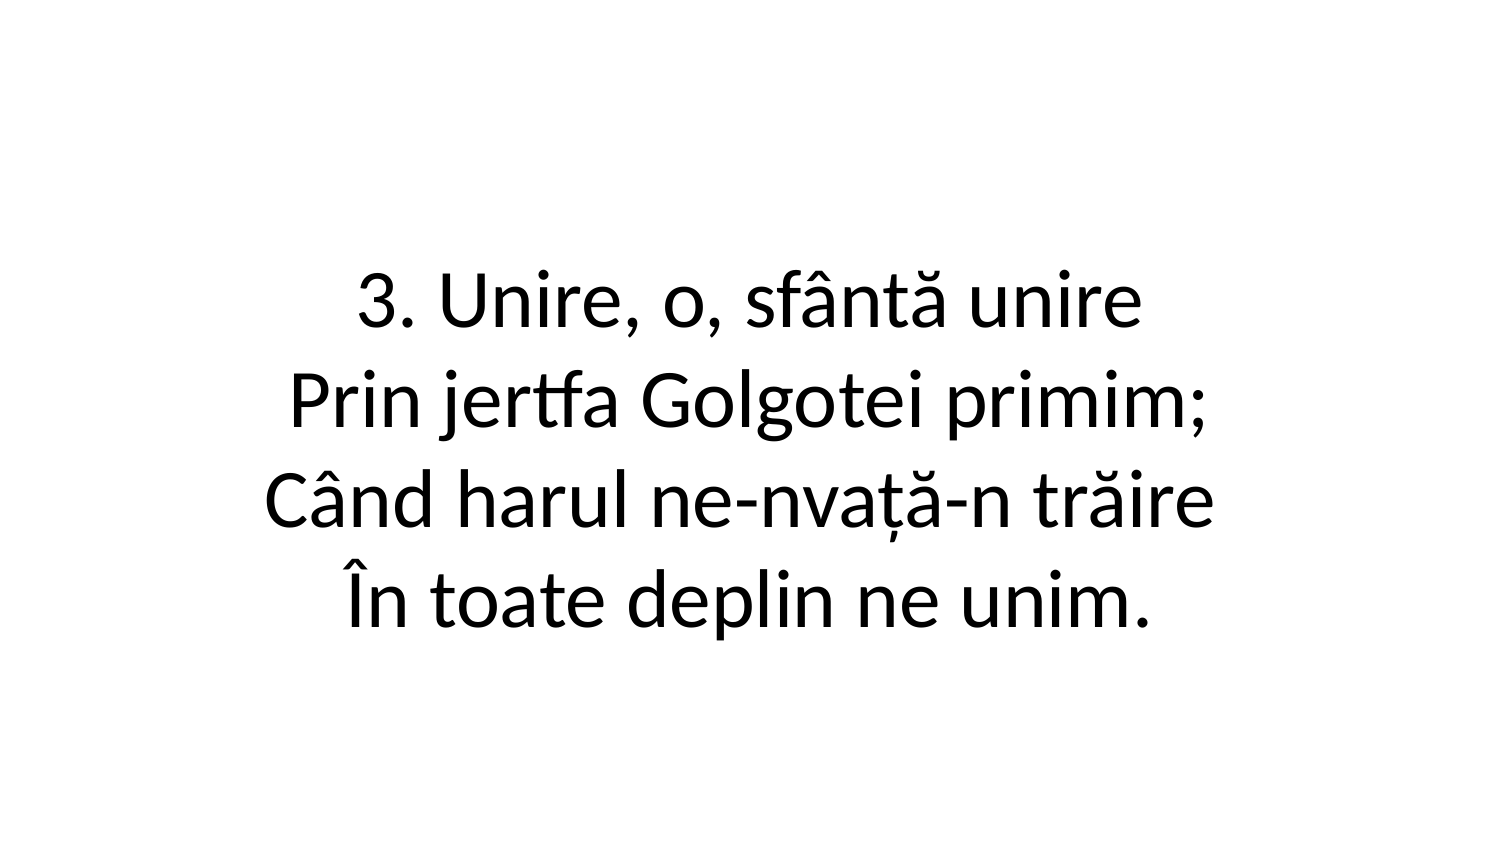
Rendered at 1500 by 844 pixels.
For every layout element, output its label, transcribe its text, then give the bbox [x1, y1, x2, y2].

text_box 3. Unire, o, sfântă unire Prin jertfa Golgotei primim; Când harul ne-nvață-n trăire În toate deplin ne unim. [249, 192, 1251, 652]
